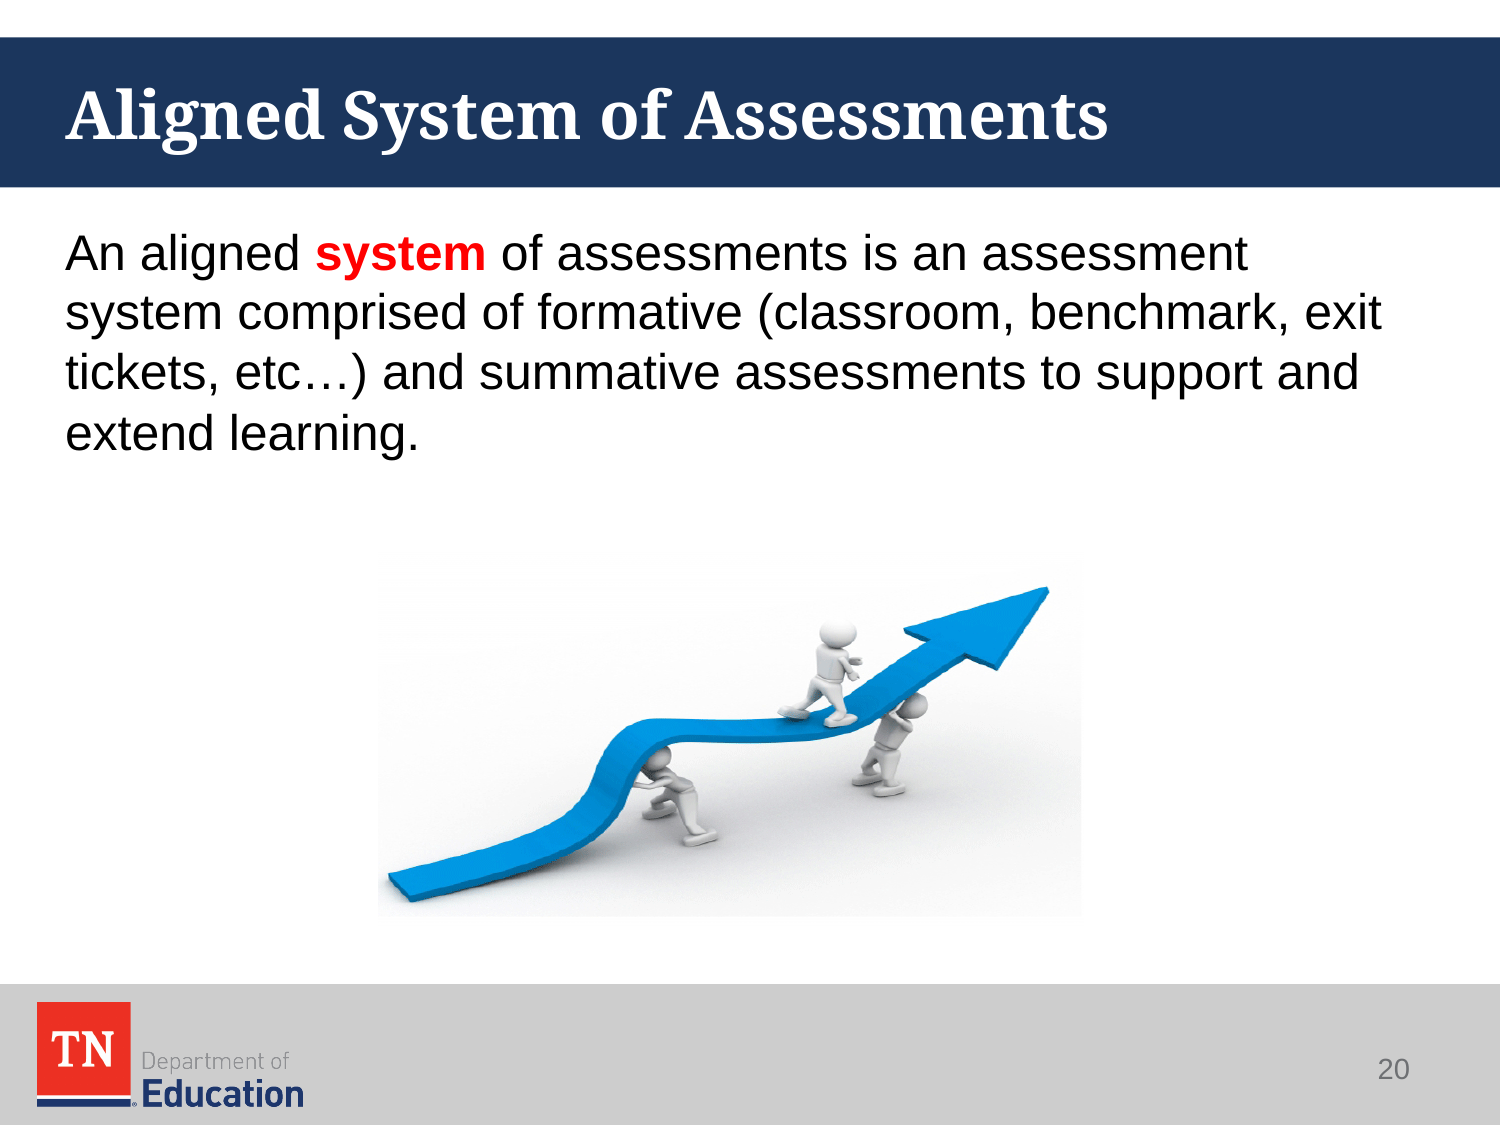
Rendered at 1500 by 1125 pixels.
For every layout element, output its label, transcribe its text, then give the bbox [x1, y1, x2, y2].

list An aligned system of assessments is an assessment system comprised of formative (classroom, benchmark, exit tickets, etc…) and summative assessments to support and extend learning. [50, 212, 1425, 955]
picture [378, 549, 1084, 926]
title Aligned System of Assessments [50, 37, 1413, 188]
picture [37, 1002, 303, 1107]
slide_number 20 [1350, 1042, 1425, 1103]
